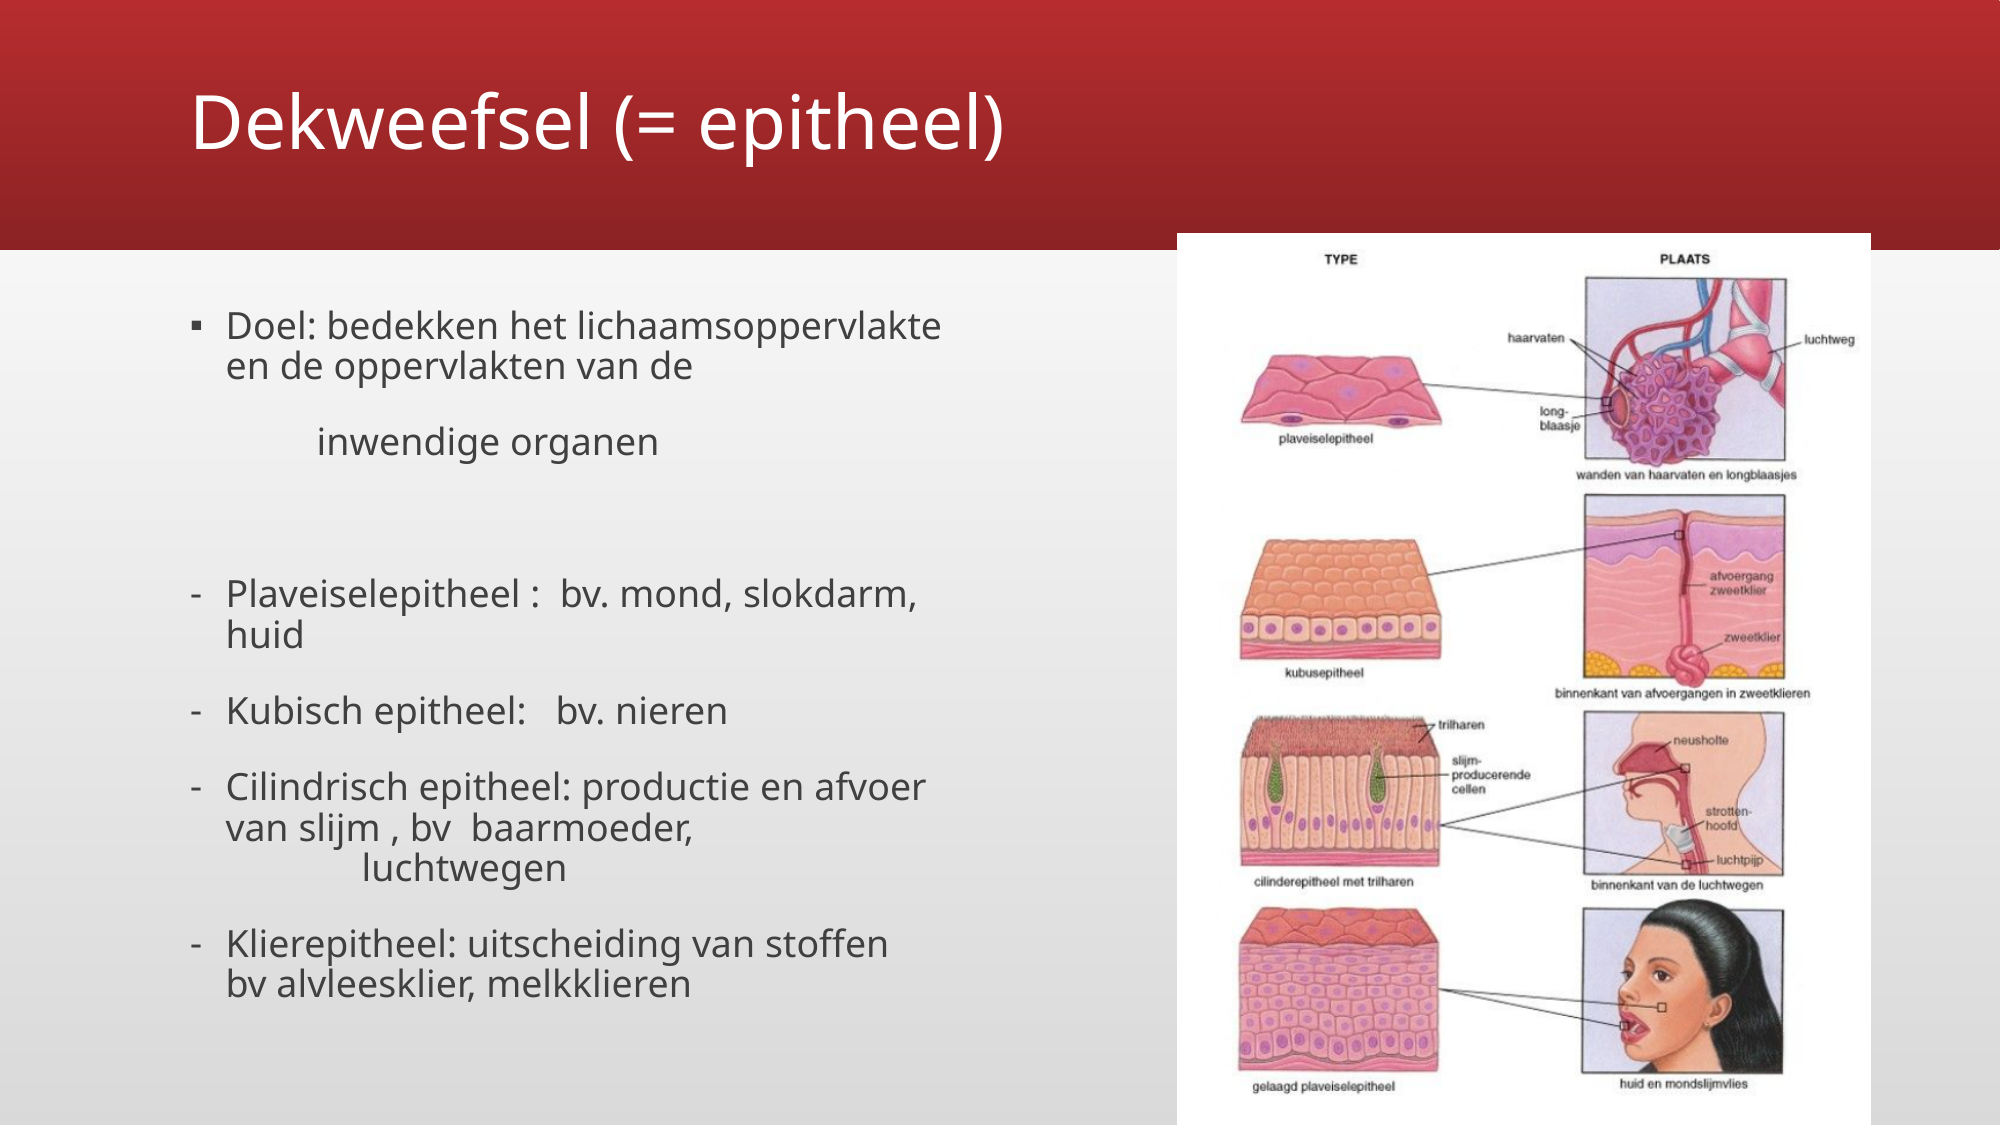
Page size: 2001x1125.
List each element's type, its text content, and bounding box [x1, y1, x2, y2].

list Doel: bedekken het lichaamsoppervlakte en de oppervlakten van de inwendige organen Plaveiselepitheel : bv. mond, slokdarm, huid Kubisch epitheel: bv. nieren Cilindrisch epitheel: productie en afvoer van slijm , bv baarmoeder, luchtwegen Klierepitheel: uitscheiding van stoffen bv alvleesklier, melkklieren [174, 299, 963, 1050]
title Dekweefsel (= epitheel) [174, 16, 1825, 234]
picture [1177, 233, 1871, 1125]
